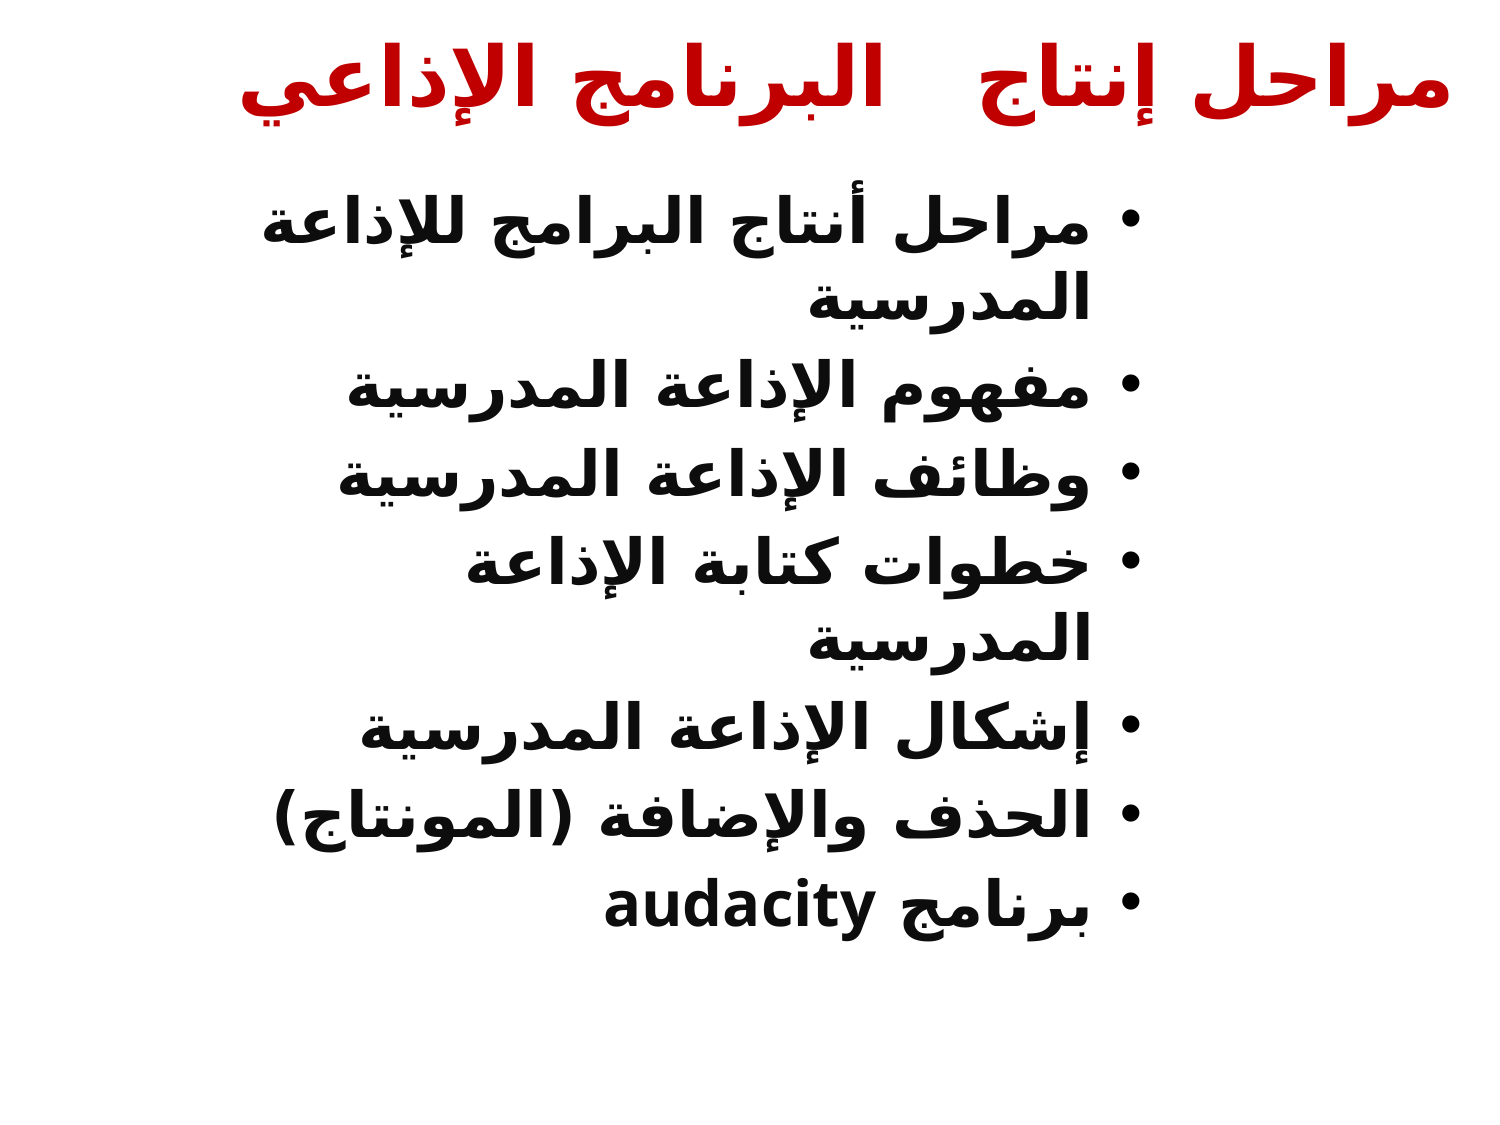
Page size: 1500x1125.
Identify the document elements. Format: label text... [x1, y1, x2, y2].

text_box مراحل إنتاج البرنامج الإذاعي [0, 71, 1500, 185]
list مراحل أنتاج البرامج للإذاعة المدرسية مفهوم الإذاعة المدرسية وظائف الإذاعة المدرسية خطوات كتابة الإذاعة المدرسية إشكال الإذاعة المدرسية الحذف والإضافة (المونتاج) برنامج audacity [242, 185, 1152, 1000]
